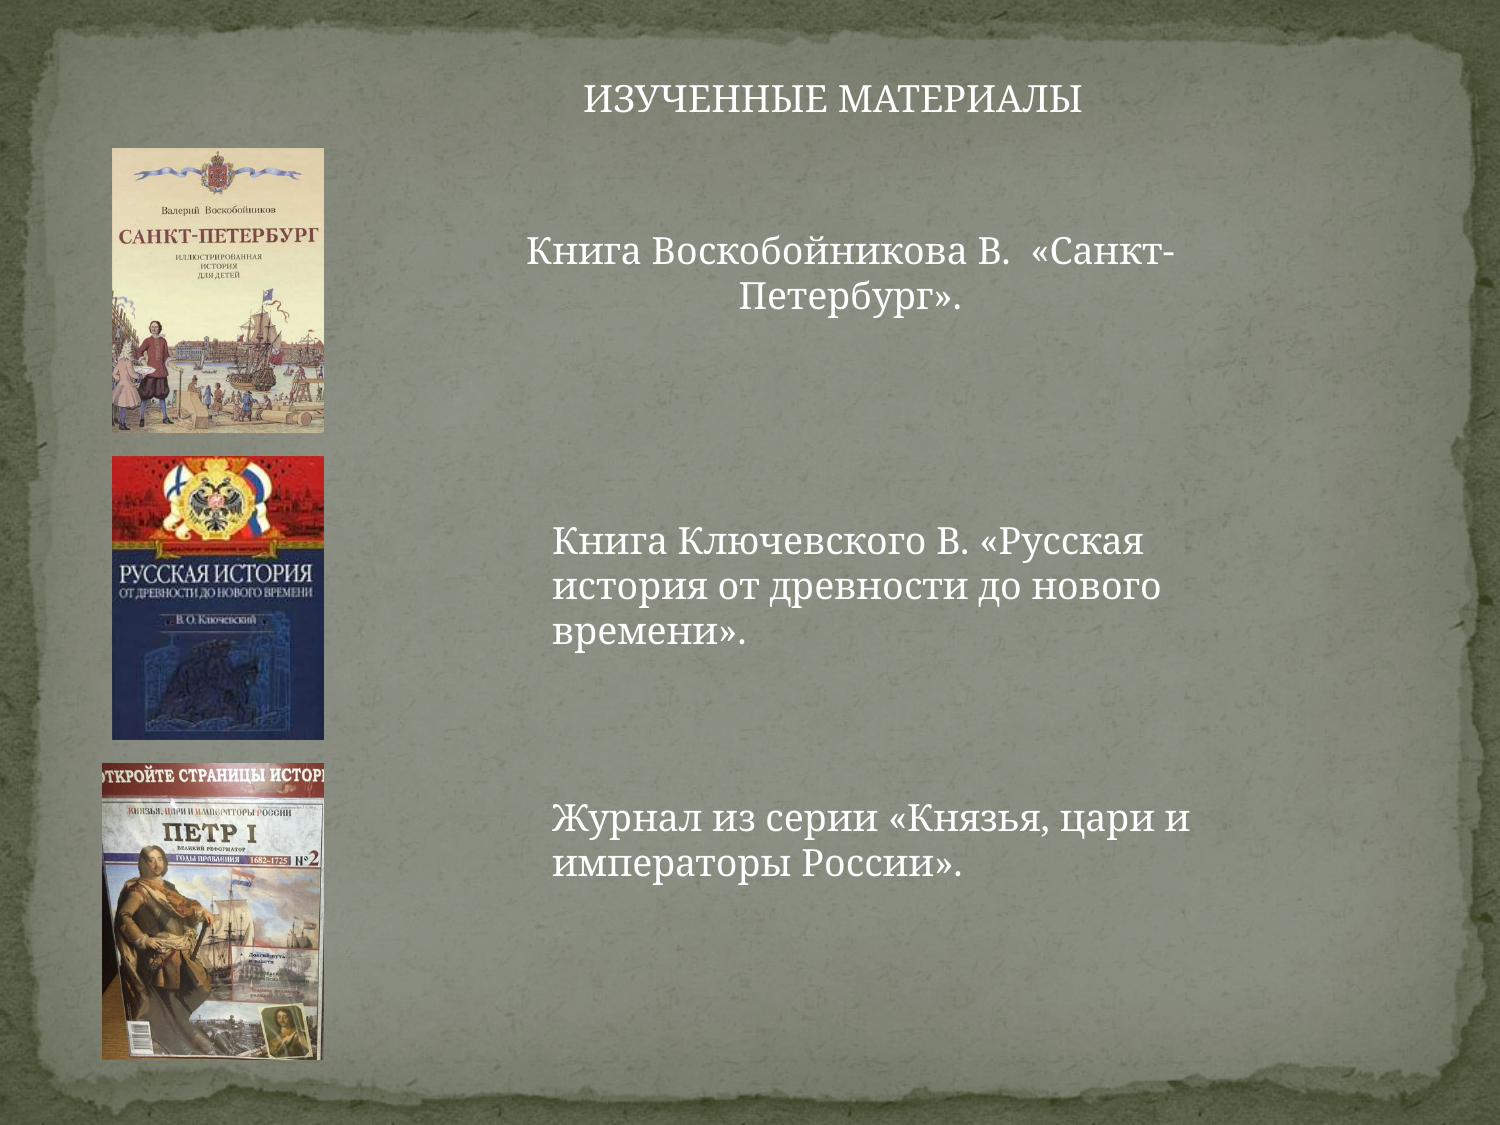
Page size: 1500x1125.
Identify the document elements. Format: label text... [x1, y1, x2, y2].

picture [102, 763, 324, 1060]
text_box ИЗУЧЕННЫЕ МАТЕРИАЛЫ [147, 67, 1444, 128]
picture [112, 456, 324, 740]
text_box Журнал из серии «Князья, цари и императоры России». [537, 786, 1258, 892]
text_box Книга Ключевского В. «Русская история от древности до нового времени». [537, 509, 1258, 660]
picture [112, 148, 324, 433]
text_box Книга Воскобойникова В. «Санкт-Петербург». [490, 219, 1211, 325]
